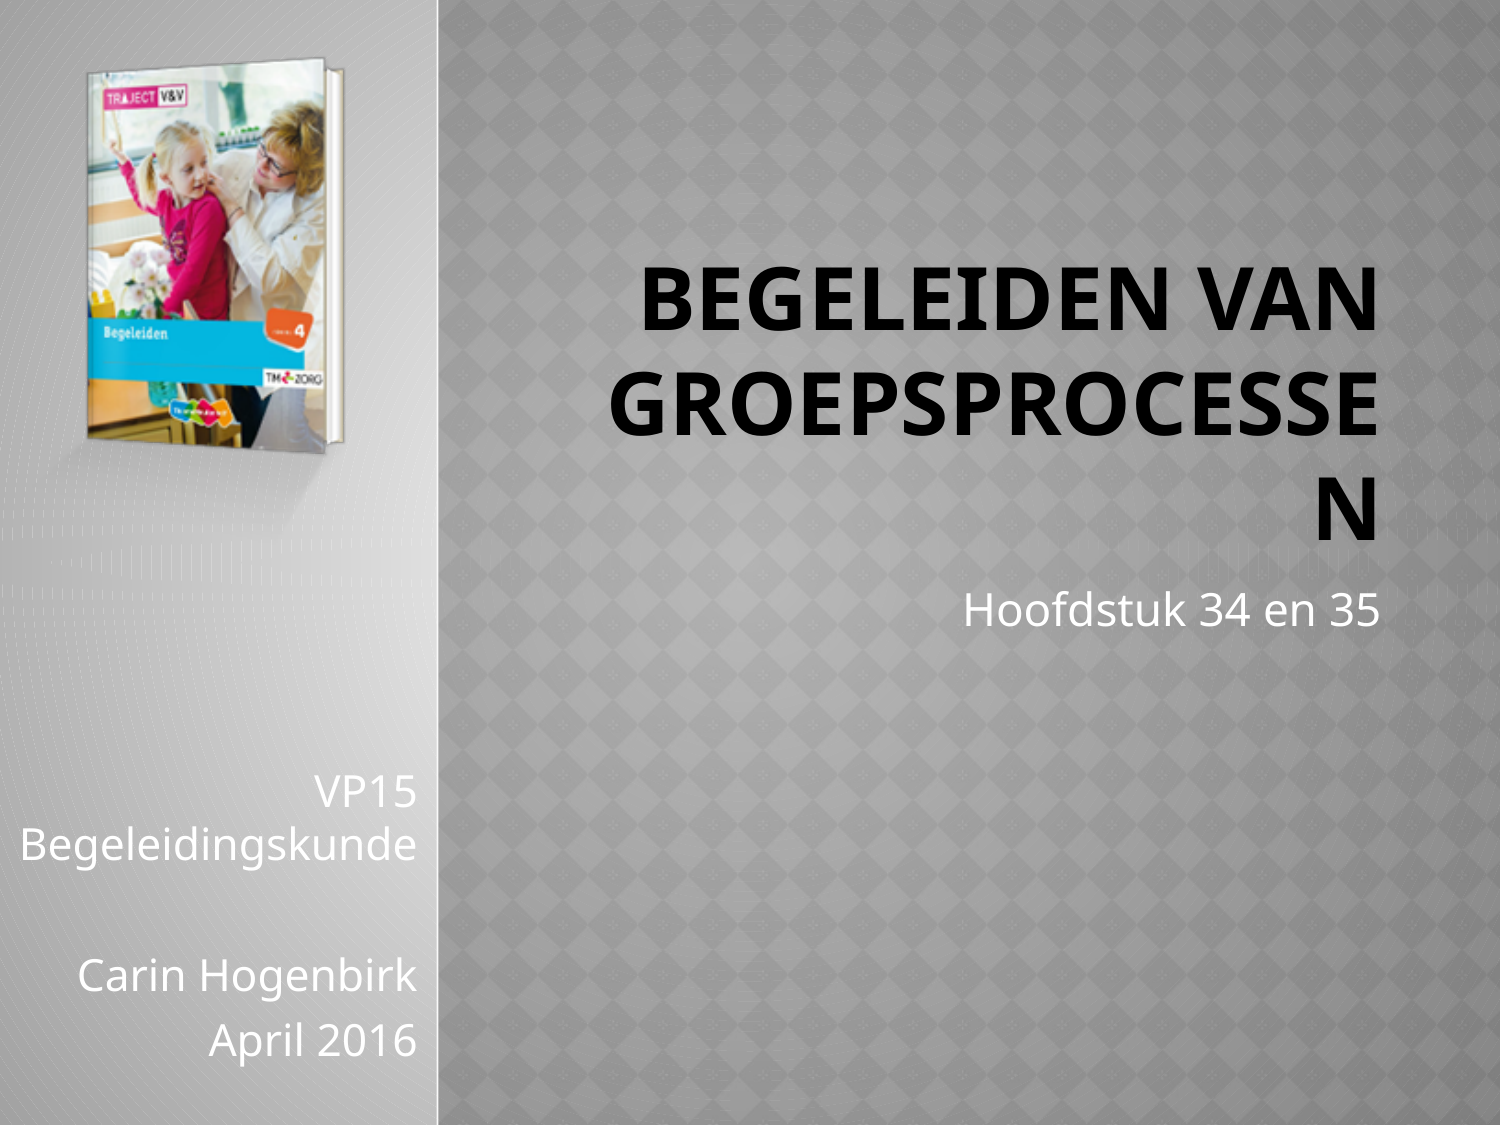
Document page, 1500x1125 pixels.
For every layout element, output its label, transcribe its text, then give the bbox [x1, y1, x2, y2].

text_box VP15 Begeleidingskunde Carin Hogenbirk April 2016 [5, 763, 426, 1110]
picture [0, 5, 444, 558]
subtitle Hoofdstuk 34 en 35 [550, 580, 1390, 762]
title Begeleiden van groepsprocessen [552, 87, 1390, 558]
